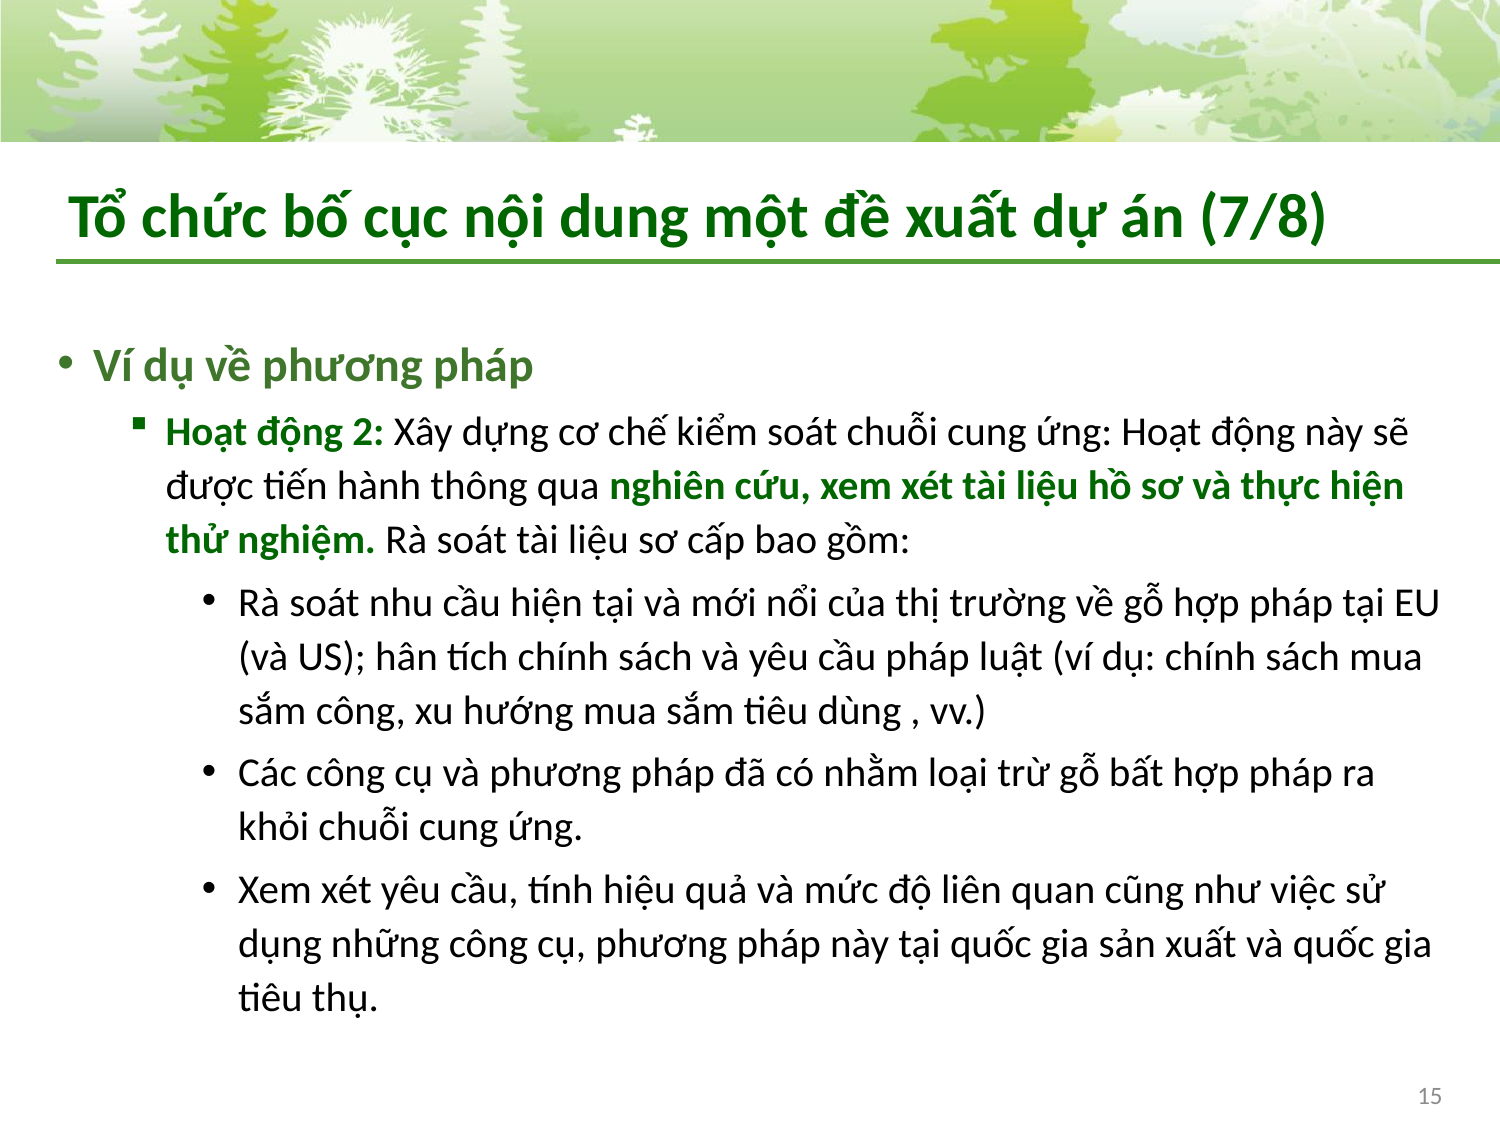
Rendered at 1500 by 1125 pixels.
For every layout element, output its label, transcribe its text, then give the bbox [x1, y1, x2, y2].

picture [0, 0, 1500, 142]
title Tổ chức bố cục nội dung một đề xuất dự án (7/8) [53, 150, 1457, 284]
slide_number 15 [1120, 1065, 1458, 1125]
list Ví dụ về phương pháp Hoạt động 2: Xây dựng cơ chế kiểm soát chuỗi cung ứng: Hoạt động này sẽ được tiến hành thông qua nghiên cứu, xem xét tài liệu hồ sơ và thực hiện thử nghiệm. Rà soát tài liệu sơ cấp bao gồm: Rà soát nhu cầu hiện tại và mới nổi của thị trường về gỗ hợp pháp tại EU (và US); hân tích chính sách và yêu cầu pháp luật (ví dụ: chính sách mua sắm công, xu hướng mua sắm tiêu dùng , vv.) Các công cụ và phương pháp đã có nhằm loại trừ gỗ bất hợp pháp ra khỏi chuỗi cung ứng. Xem xét yêu cầu, tính hiệu quả và mức độ liên quan cũng như việc sử dụng những công cụ, phương pháp này tại quốc gia sản xuất và quốc gia tiêu thụ. [42, 320, 1458, 1030]
